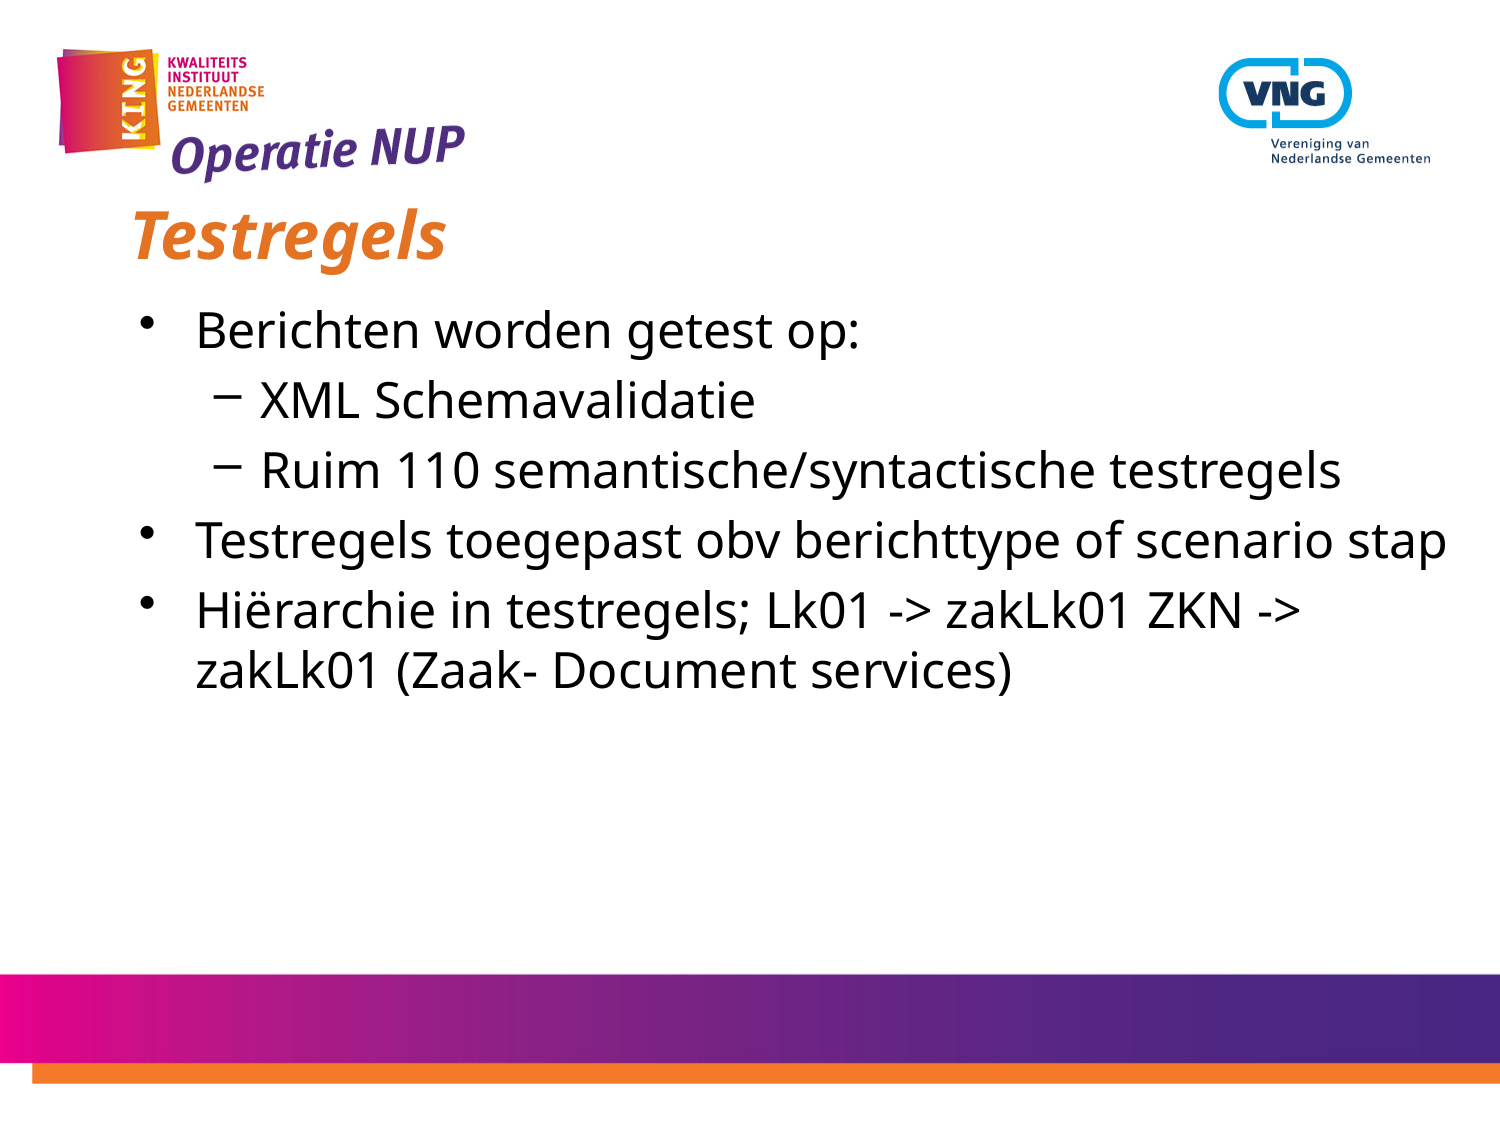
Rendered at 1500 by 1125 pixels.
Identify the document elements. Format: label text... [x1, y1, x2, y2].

title Testregels [114, 173, 1418, 293]
picture [0, 0, 1500, 1125]
list Berichten worden getest op: XML Schemavalidatie Ruim 110 semantische/syntactische testregels Testregels toegepast obv berichttype of scenario stap Hiërarchie in testregels; Lk01 -> zakLk01 ZKN -> zakLk01 (Zaak- Document services) [123, 290, 1500, 883]
